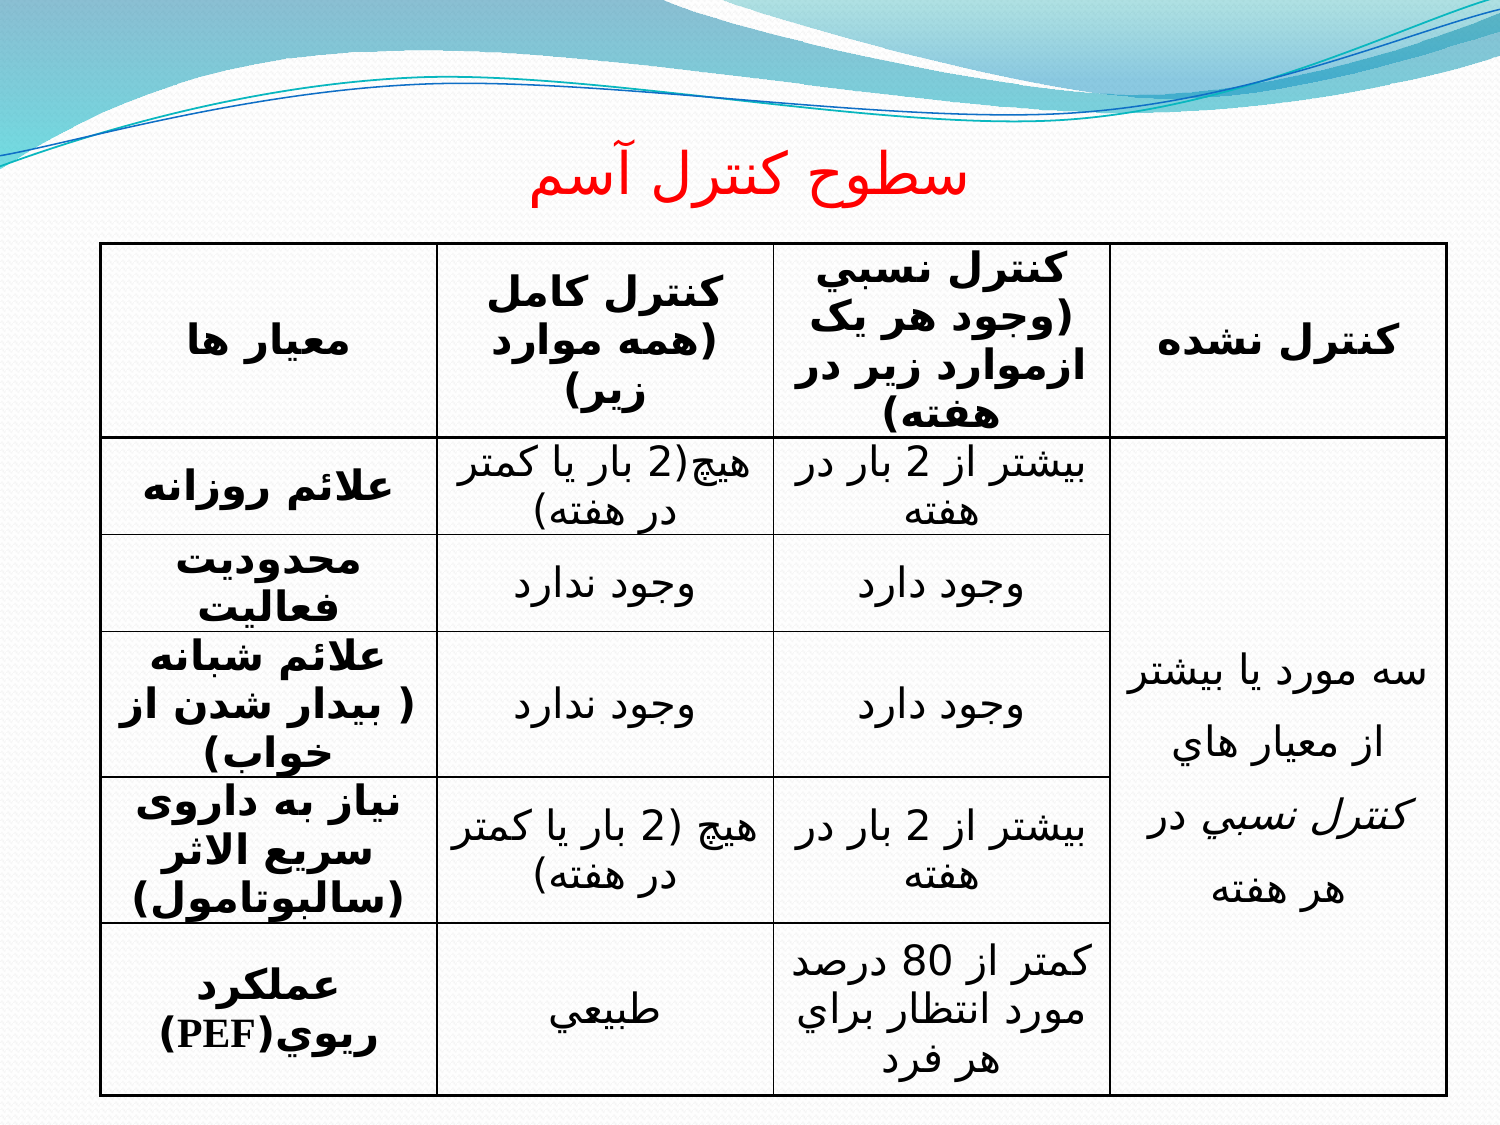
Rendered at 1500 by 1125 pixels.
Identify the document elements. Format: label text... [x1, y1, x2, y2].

table_cell بيشتر از 2 بار در هفته [774, 439, 1109, 534]
table_cell بيشتر از 2 بار در هفته [774, 778, 1109, 922]
table_cell علائم روزانه [102, 439, 436, 534]
table_cell وجود دارد [774, 632, 1109, 776]
table_cell علائم شبانه ( بيدار شدن از خواب) [102, 632, 436, 776]
table_cell وجود ندارد [438, 535, 773, 631]
table_header کنترل کامل (همه موارد زير) [438, 245, 773, 436]
table_header کنترل نسبي (وجود هر يک ازموارد زير در هفته) [774, 245, 1109, 436]
table_cell وجود ندارد [438, 632, 773, 776]
table_cell نياز به داروی سريع الاثر (سالبوتامول) [102, 778, 436, 922]
table_cell سه مورد يا بيشتر از معيار هاي کنترل نسبي در هر هفته [1111, 439, 1445, 1094]
table_header کنترل نشده [1111, 245, 1445, 436]
table_cell کمتر از 80 درصد مورد انتظار براي هر فرد [774, 924, 1109, 1094]
table_cell محدوديت فعاليت [102, 535, 436, 631]
title سطوح كنترل آسم [75, 115, 1425, 220]
table_cell طبيعي [438, 924, 773, 1094]
table_cell هيچ(2 بار يا کمتر در هفته) [438, 439, 773, 534]
table_cell هيچ (2 بار يا کمتر در هفته) [438, 778, 773, 922]
table_header معيار ها [102, 245, 436, 436]
table_cell وجود دارد [774, 535, 1109, 631]
table_cell عملکرد ريوي(PEF) [102, 924, 436, 1094]
